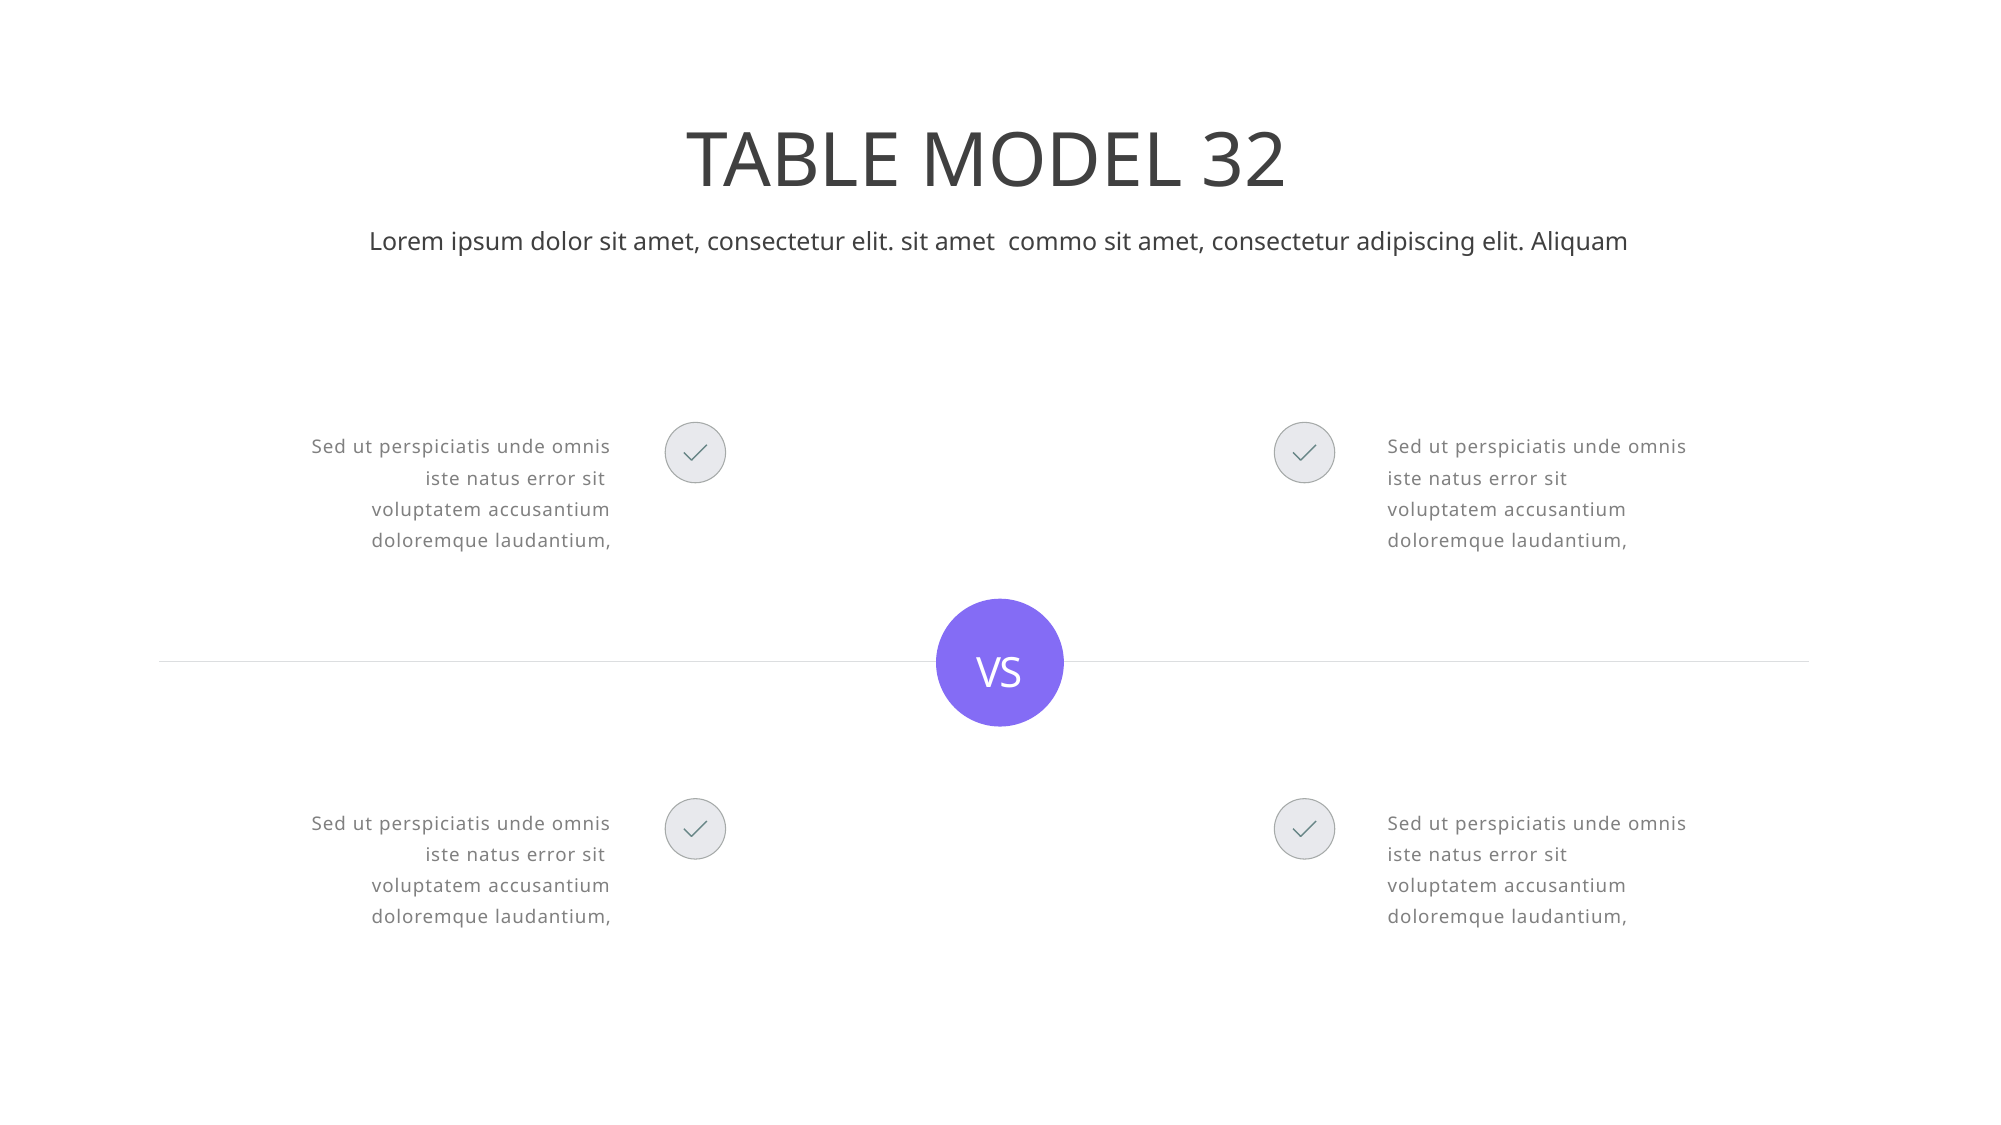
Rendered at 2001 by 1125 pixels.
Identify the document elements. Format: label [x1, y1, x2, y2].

text_box [665, 798, 726, 860]
text_box [1383, 422, 1708, 561]
text_box [341, 66, 1659, 263]
text_box [1274, 798, 1335, 860]
picture [845, 682, 1151, 988]
text_box [665, 422, 726, 483]
text_box [933, 646, 1065, 682]
text_box [1274, 422, 1335, 483]
text_box [291, 422, 616, 561]
text_box [1383, 798, 1708, 938]
picture [847, 341, 1153, 646]
text_box [291, 798, 616, 938]
